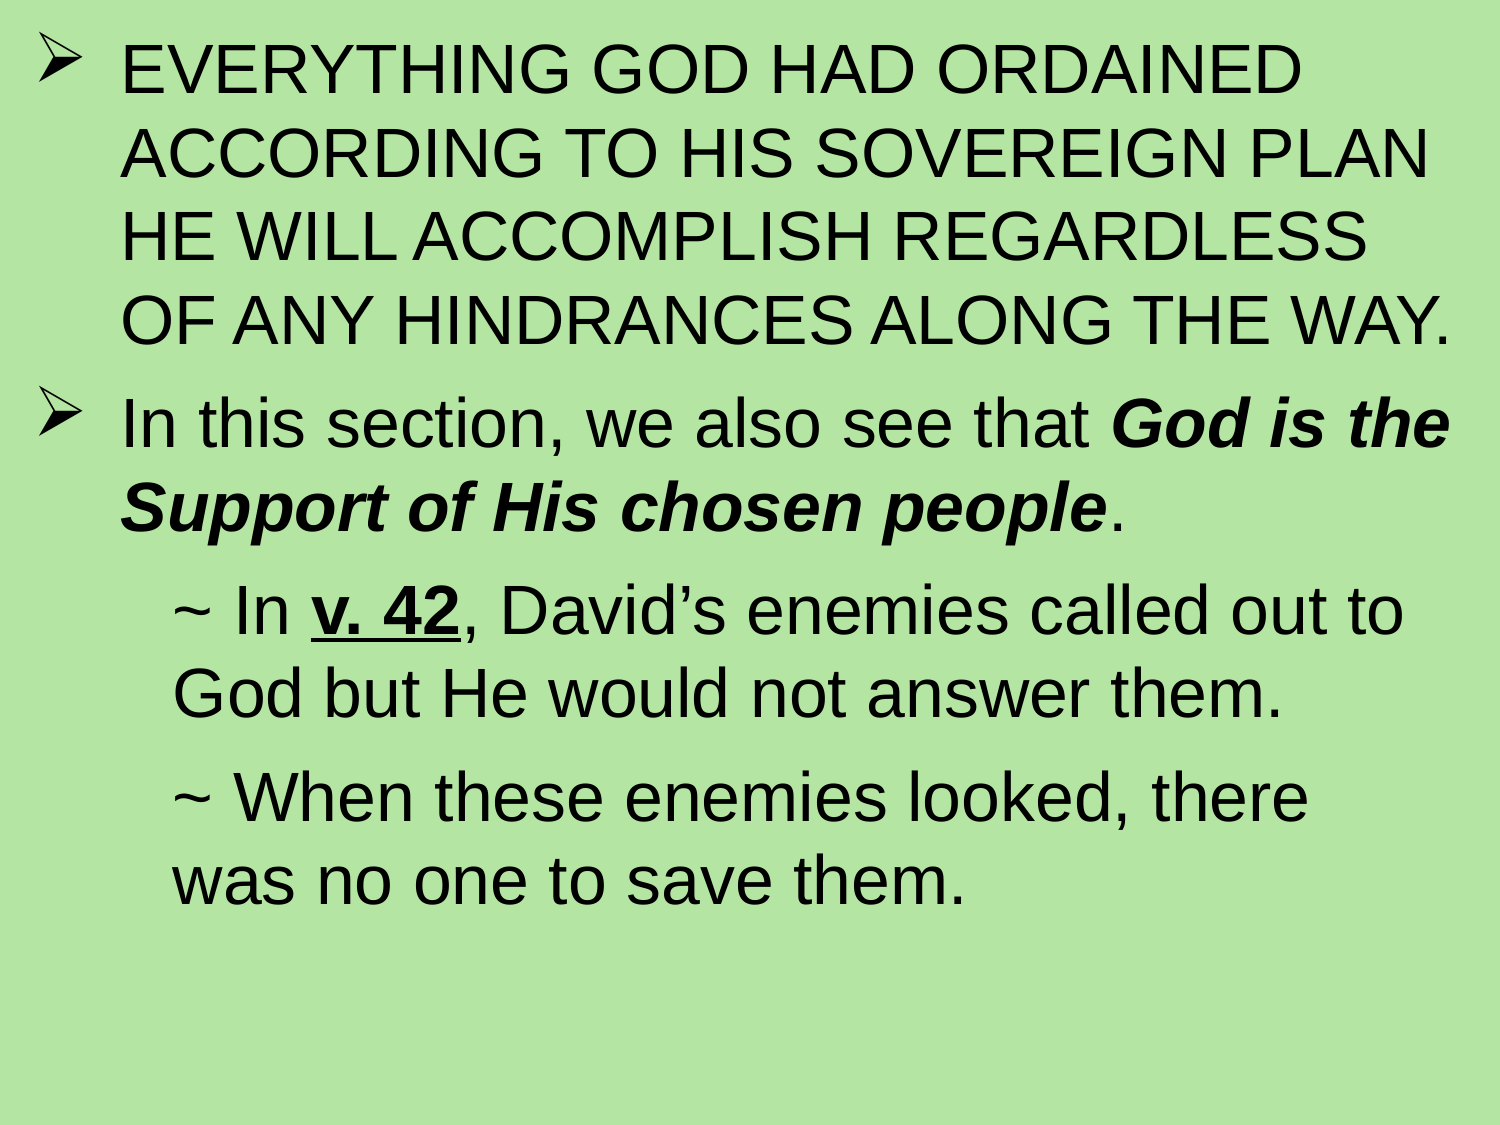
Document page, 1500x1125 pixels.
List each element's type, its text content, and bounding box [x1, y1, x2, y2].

subtitle EVERYTHING GOD HAD ORDAINED ACCORDING TO HIS SOVEREIGN PLAN HE WILL ACCOMPLISH REGARDLESS OF ANY HINDRANCES ALONG THE WAY. In this section, we also see that God is the Support of His chosen people. ~ In v. 42, David’s enemies called out to God but He would not answer them. ~ When these enemies looked, there was no one to save them. [18, 16, 1482, 1106]
